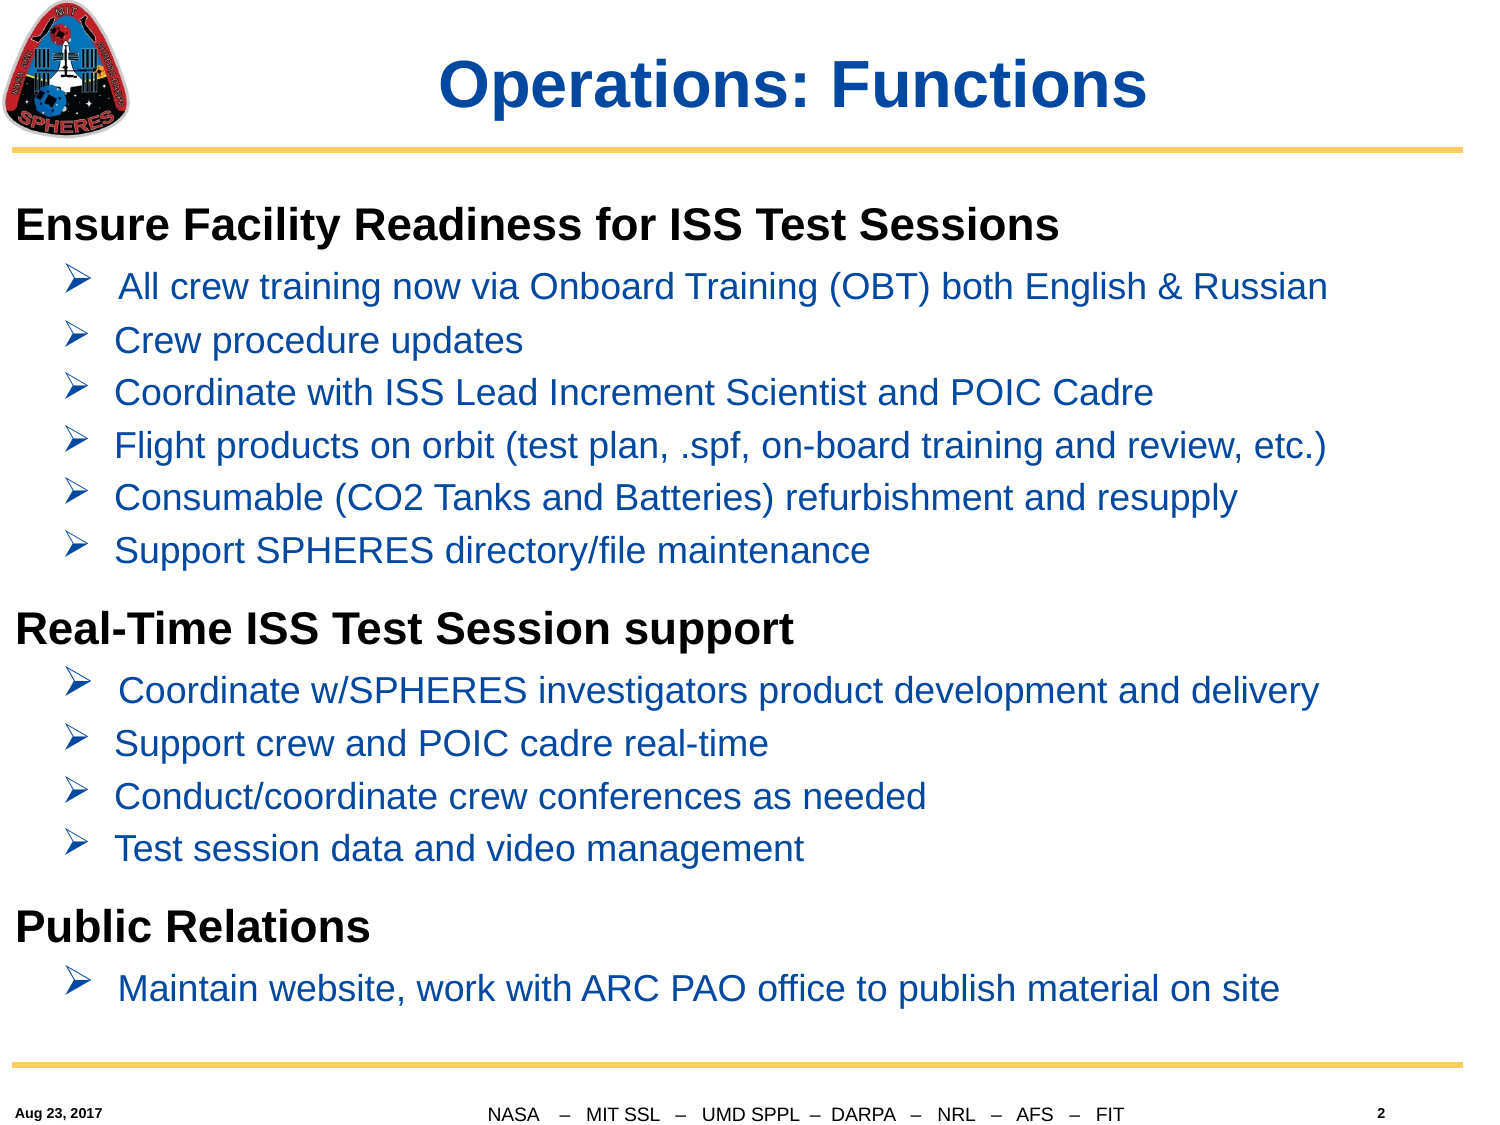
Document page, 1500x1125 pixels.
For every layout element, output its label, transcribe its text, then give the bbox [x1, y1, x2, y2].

picture [0, 0, 131, 139]
list Ensure Facility Readiness for ISS Test Sessions All crew training now via Onboard Training (OBT) both English & Russian Crew procedure updates Coordinate with ISS Lead Increment Scientist and POIC Cadre Flight products on orbit (test plan, .spf, on-board training and review, etc.) Consumable (CO2 Tanks and Batteries) refurbishment and resupply Support SPHERES directory/file maintenance Real-Time ISS Test Session support Coordinate w/SPHERES investigators product development and delivery Support crew and POIC cadre real-time Conduct/coordinate crew conferences as needed Test session data and video management Public Relations Maintain website, work with ARC PAO office to publish material on site [0, 187, 1500, 1063]
title Operations: Functions [137, 24, 1451, 138]
